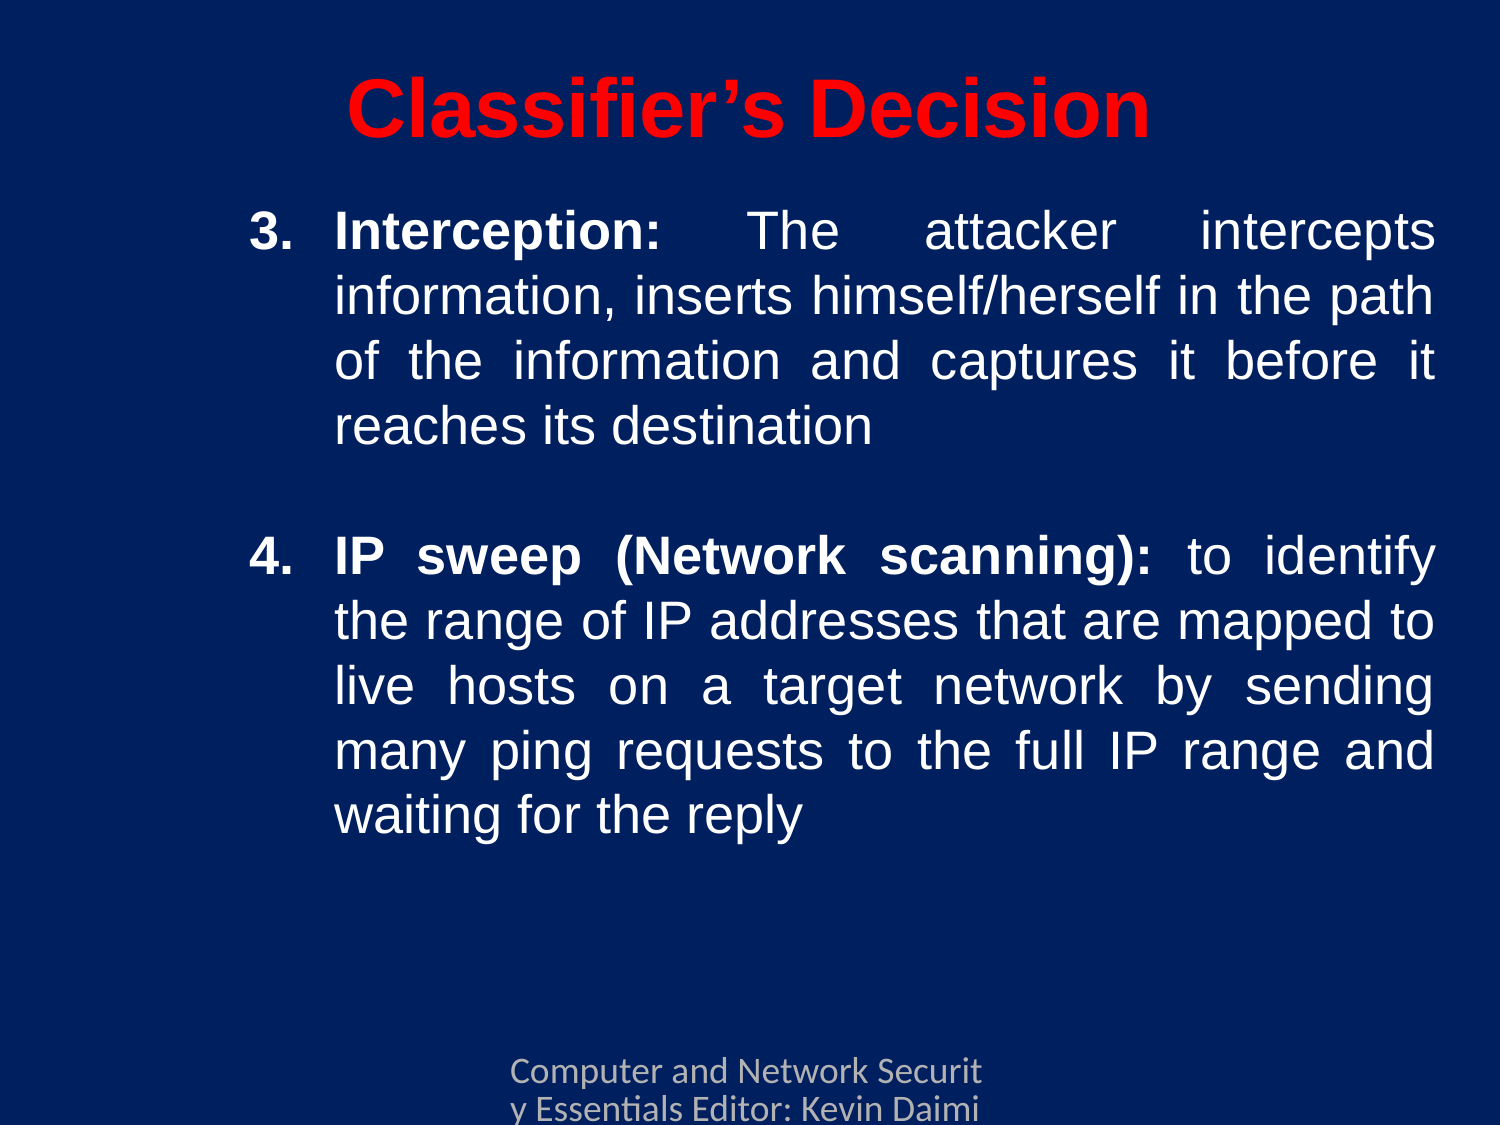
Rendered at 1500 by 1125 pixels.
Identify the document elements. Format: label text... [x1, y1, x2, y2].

list Interception: The attacker intercepts information, inserts himself/herself in the path of the information and captures it before it reaches its destination IP sweep (Network scanning): to identify the range of IP addresses that are mapped to live hosts on a target network by sending many ping requests to the full IP range and waiting for the reply [62, 195, 1437, 852]
footer Computer and Network Security Essentials Editor: Kevin Daimi Associate Editors: Guillermo Francia, Levent Ertaul, Luis H. Encinas, Eman El-Sheikh Published by Springer [510, 1046, 990, 1103]
title Classifier’s Decision [44, 53, 1456, 155]
